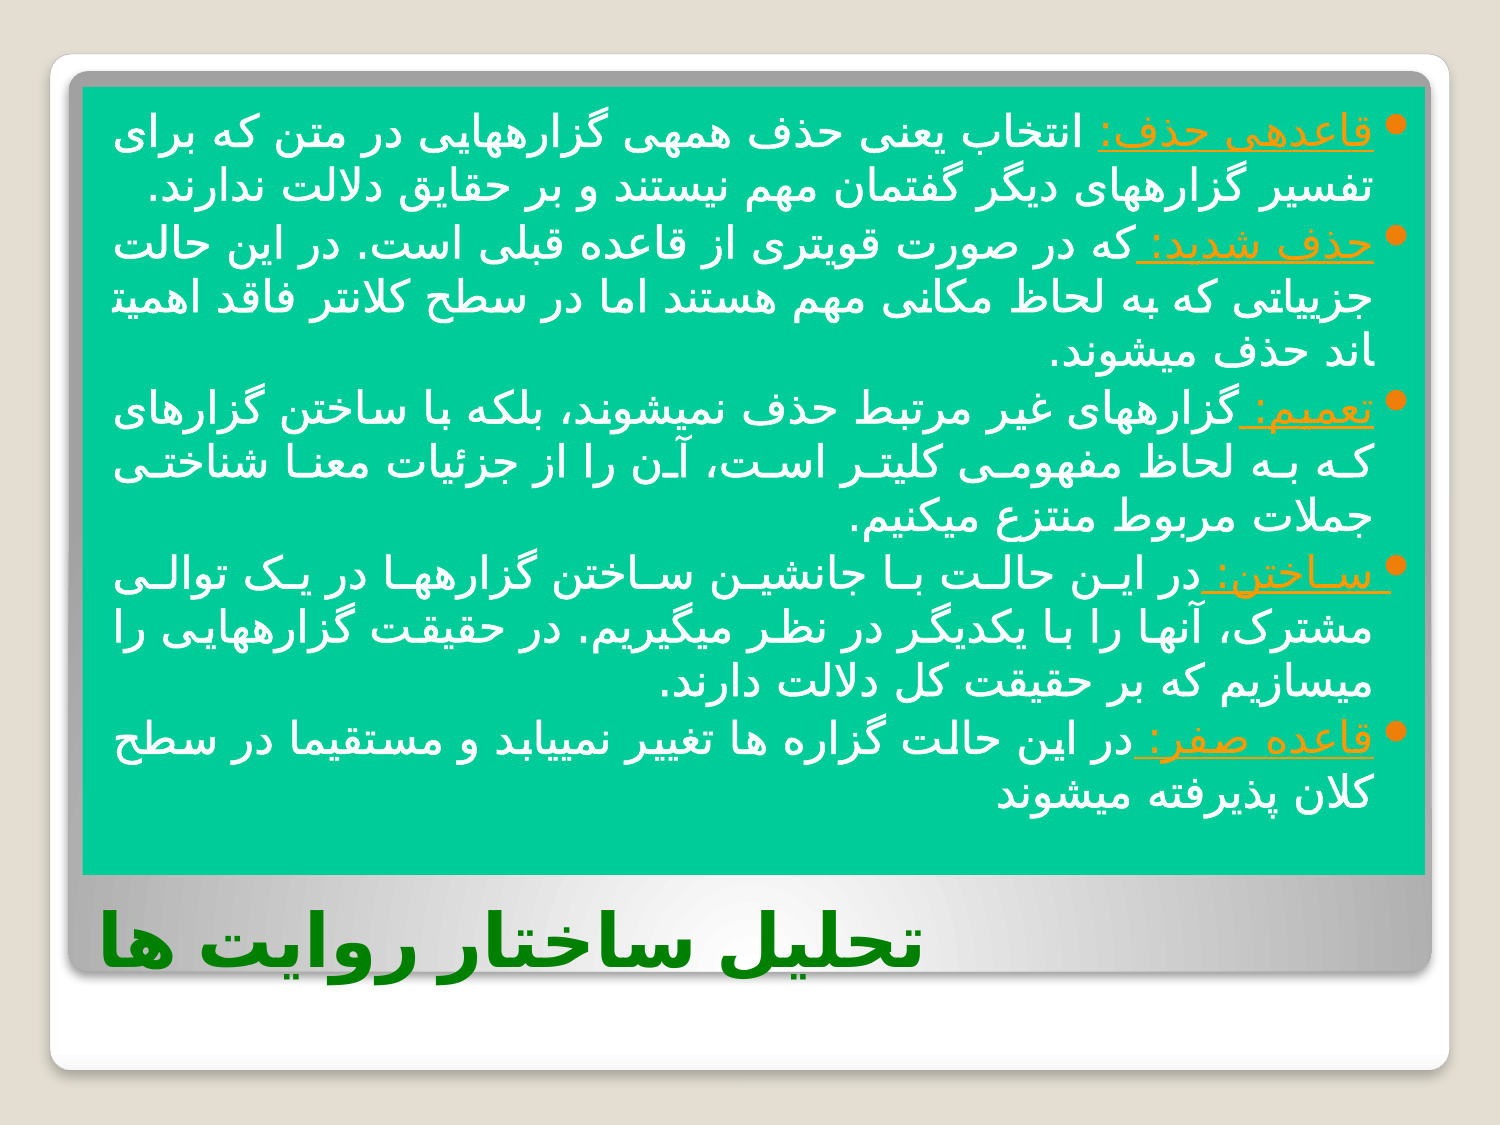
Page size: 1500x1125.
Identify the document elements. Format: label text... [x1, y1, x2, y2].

title تحلیل ساختار روایت ها [82, 875, 1425, 990]
list قاعده­ی حذف: انتخاب یعنی حذف همه­ی گزاره­هایی در متن که برای تفسیر گزاره­های دیگر گفتمان مهم نیستند و بر حقایق دلالت ندارند. حذف شدید: که در صورت قوی­تری از قاعده قبلی است. در این حالت جزییاتی که به لحاظ مکانی مهم هستند اما در سطح کلان­تر فاقد اهمیت­اند حذف می­شوند. تعمیم: گزاره­های غیر مرتبط حذف نمی­شوند، بلکه با ساختن گزاره­ای که به لحاظ مفهومی کلی­تر است، آن را از جزئیات معنا شناختی جملات مربوط منتزع می­کنیم. ساختن: در این حالت با جانشین ساختن گزاره­ها در یک توالی مشترک، آن­ها را با یکدیگر در نظر می­گیریم. در حقیقت گزاره­هایی را می­سازیم که بر حقیقت کل دلالت دارند. قاعده صفر: در این حالت گزاره ها تغییر نمی­یابد و مستقیما در سطح کلان پذیرفته می­شوند [82, 86, 1425, 875]
